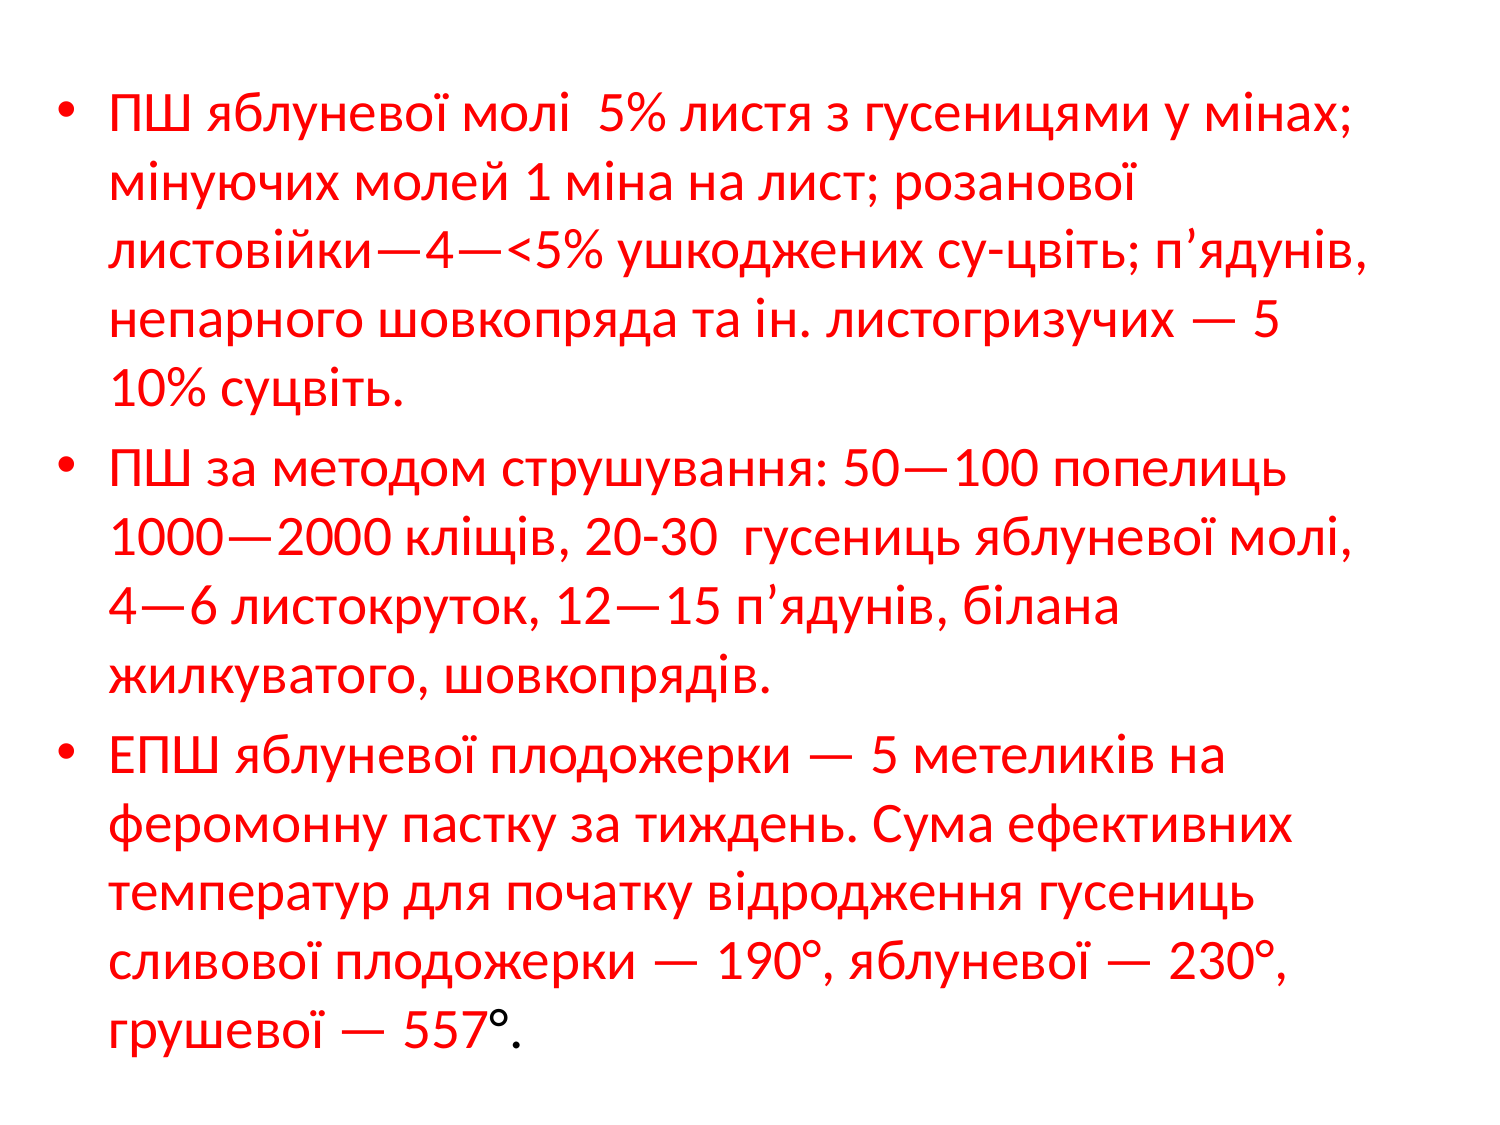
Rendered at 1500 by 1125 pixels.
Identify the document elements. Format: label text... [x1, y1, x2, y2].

list ПШ яблуневої молі 5% листя з гусеницями у мінах; мінуючих молей 1 міна на лист; розанової листовійки—4—<5% ушкоджених су-цвіть; п’ядунів, непарного шовкопряда та ін. листогризучих — 5 10% суцвіть. ПШ за методом струшування: 50—100 попелиць 1000—2000 кліщів, 20-30 гусениць яблуневої молі, 4—6 листокруток, 12—15 п’ядунів, білана жилкуватого, шовкопрядів. ЕПШ яблуневої плодожерки — 5 метеликів на феромонну пастку за тиждень. Сума ефективних температур для початку відродження гусениць сливової плодожерки — 190°, яблуневої — 230°, грушевої — 557°. [41, 66, 1392, 1071]
